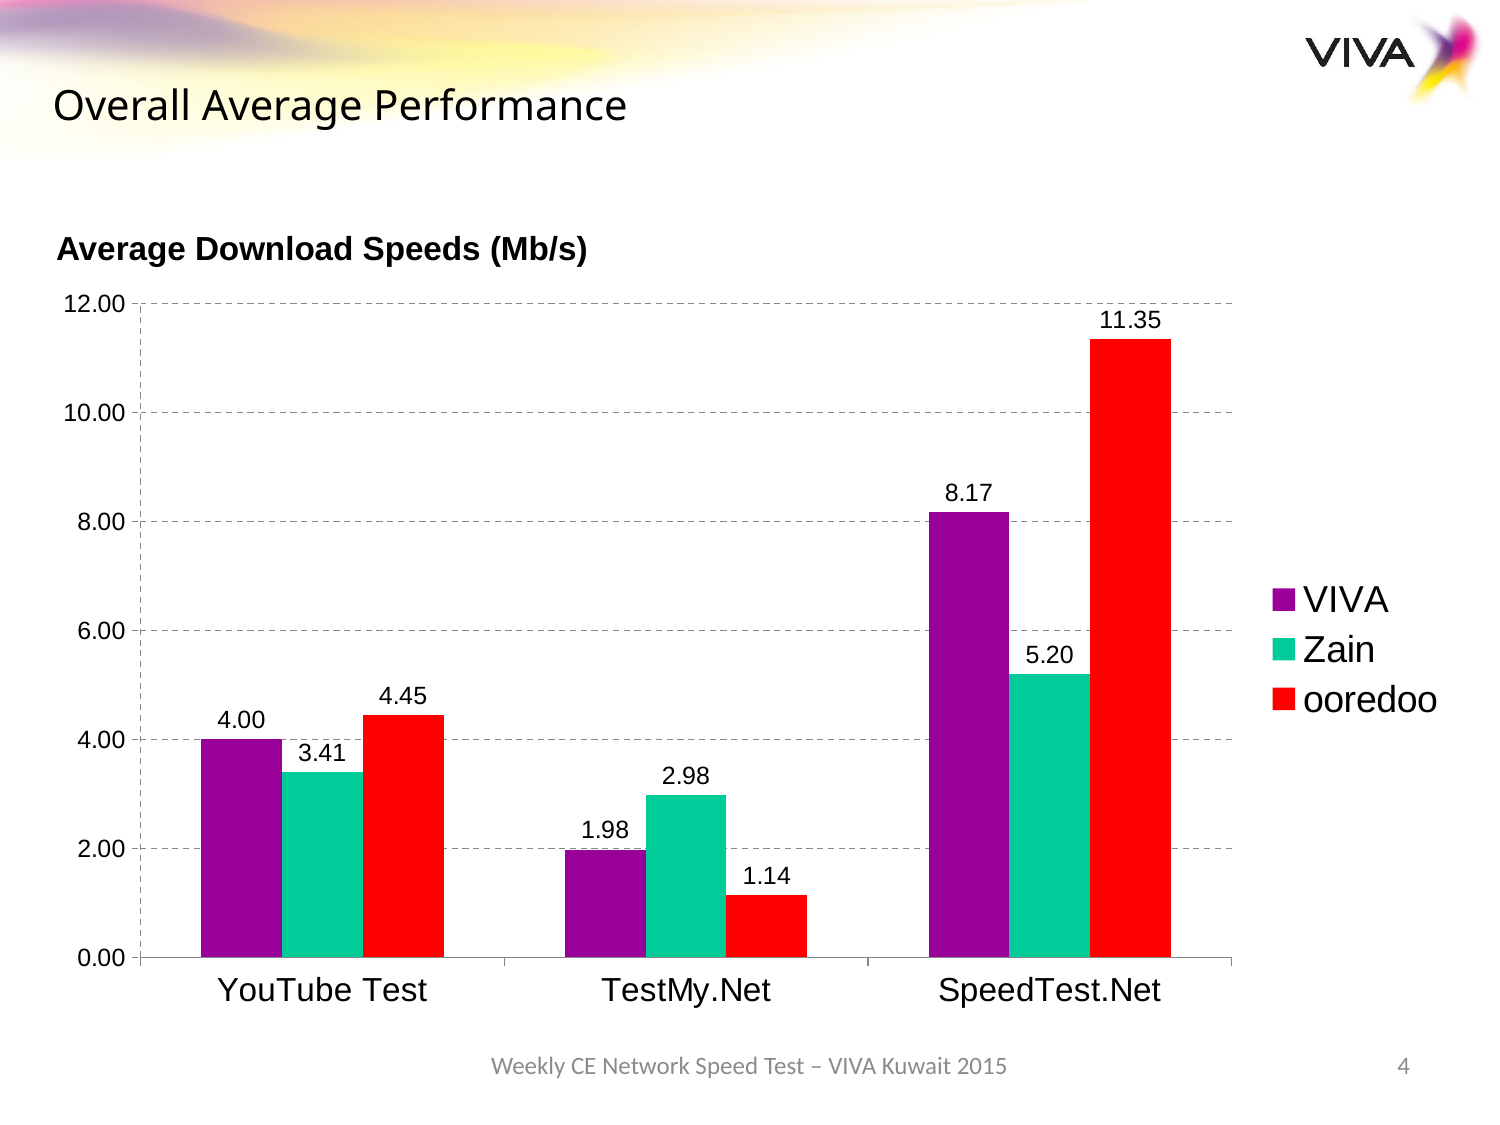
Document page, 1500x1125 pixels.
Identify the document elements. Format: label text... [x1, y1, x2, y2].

picture [1300, 12, 1485, 105]
text_box 4 [1074, 1042, 1425, 1103]
chart [34, 275, 1463, 1024]
text_box Weekly CE Network Speed Test – VIVA Kuwait 2015 [205, 1042, 1074, 1103]
picture [0, 0, 1089, 160]
text_box Average Download Speeds (Mb/s) [41, 219, 1093, 273]
text_box Overall Average Performance [37, 24, 1278, 184]
